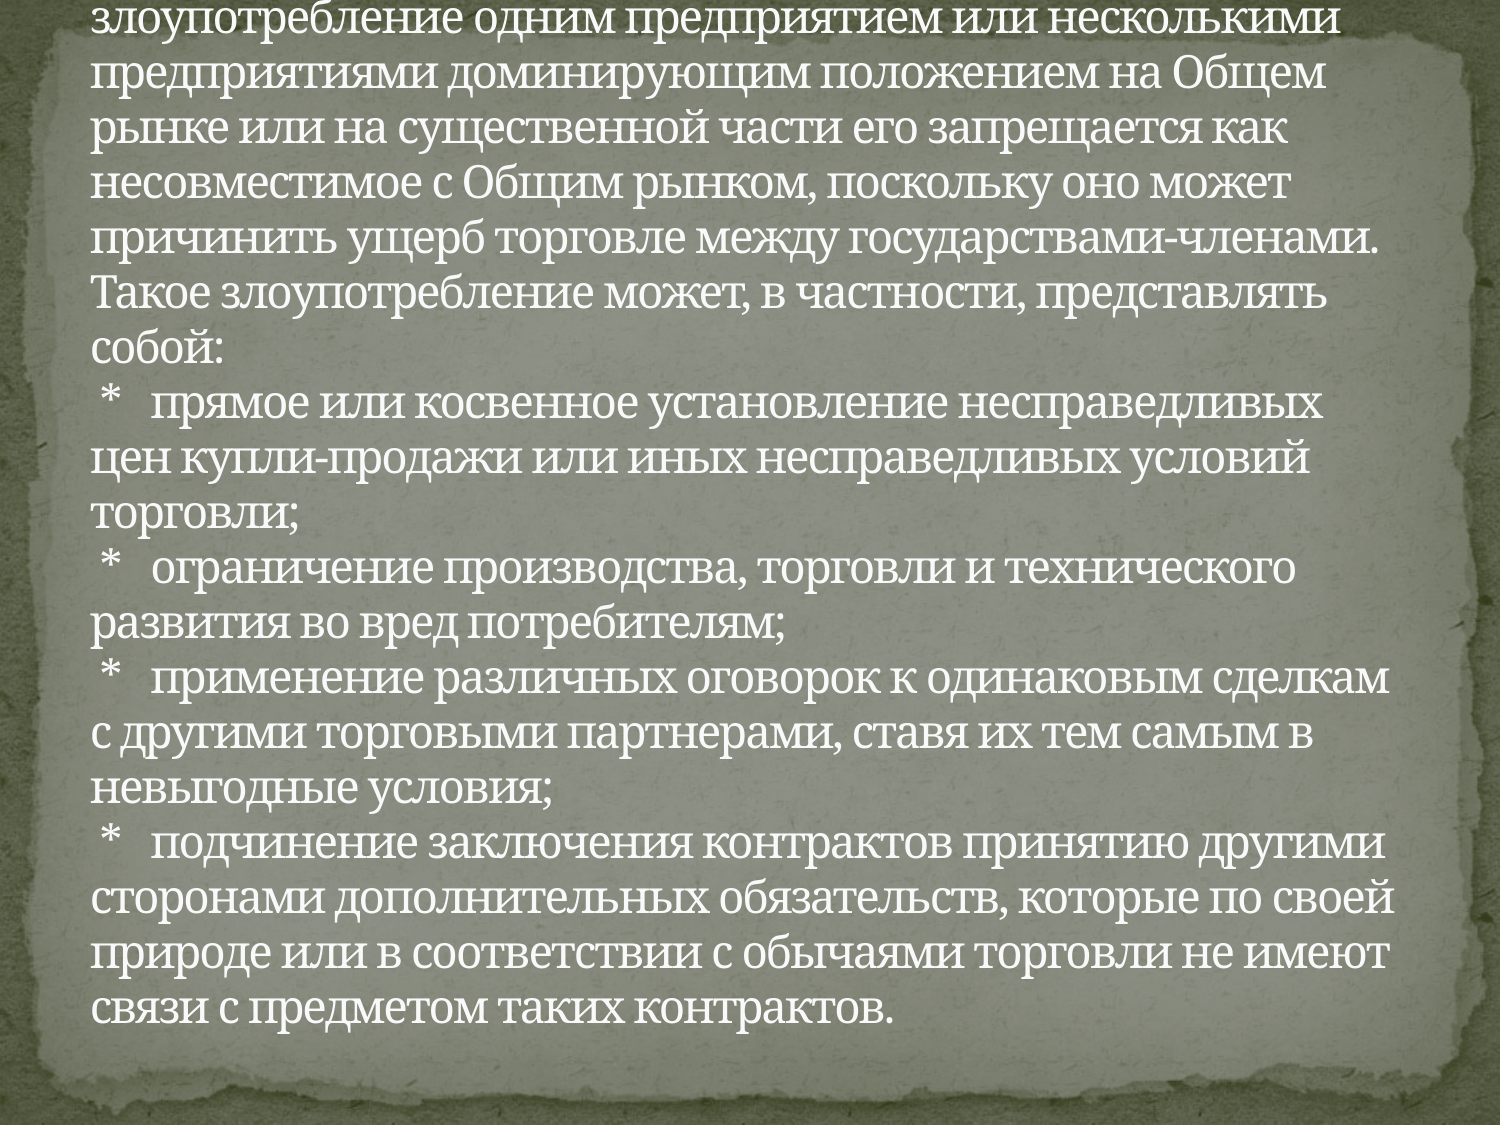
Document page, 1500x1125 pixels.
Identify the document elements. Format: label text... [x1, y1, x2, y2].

title Статья 86 Римского договора гласит: "Любое злоупотребление одним предприятием или несколькими предприятиями доминирую­щим положением на Общем рынке или на существенной части его запрещается как несовместимое с Общим рынком, поскольку оно может причинить ущерб торговле между государствами-членами. Такое злоупотребление может, в частности, представлять собой: * прямое или косвенное установление несправедливых цен купли-продажи или иных несправедливых условий торговли; * ограничение производства, торговли и технического разви­тия во вред потребителям; * применение различных оговорок к одинаковым сделкам с другими торговыми партнерами, ставя их тем самым в невыгодные условия; * подчинение заключения контрактов принятию другими сто­ронами дополнительных обязательств, которые по своей природе или в соответствии с обычаями торговли не имеют связи с предметом таких контрактов. [74, 24, 1425, 1090]
